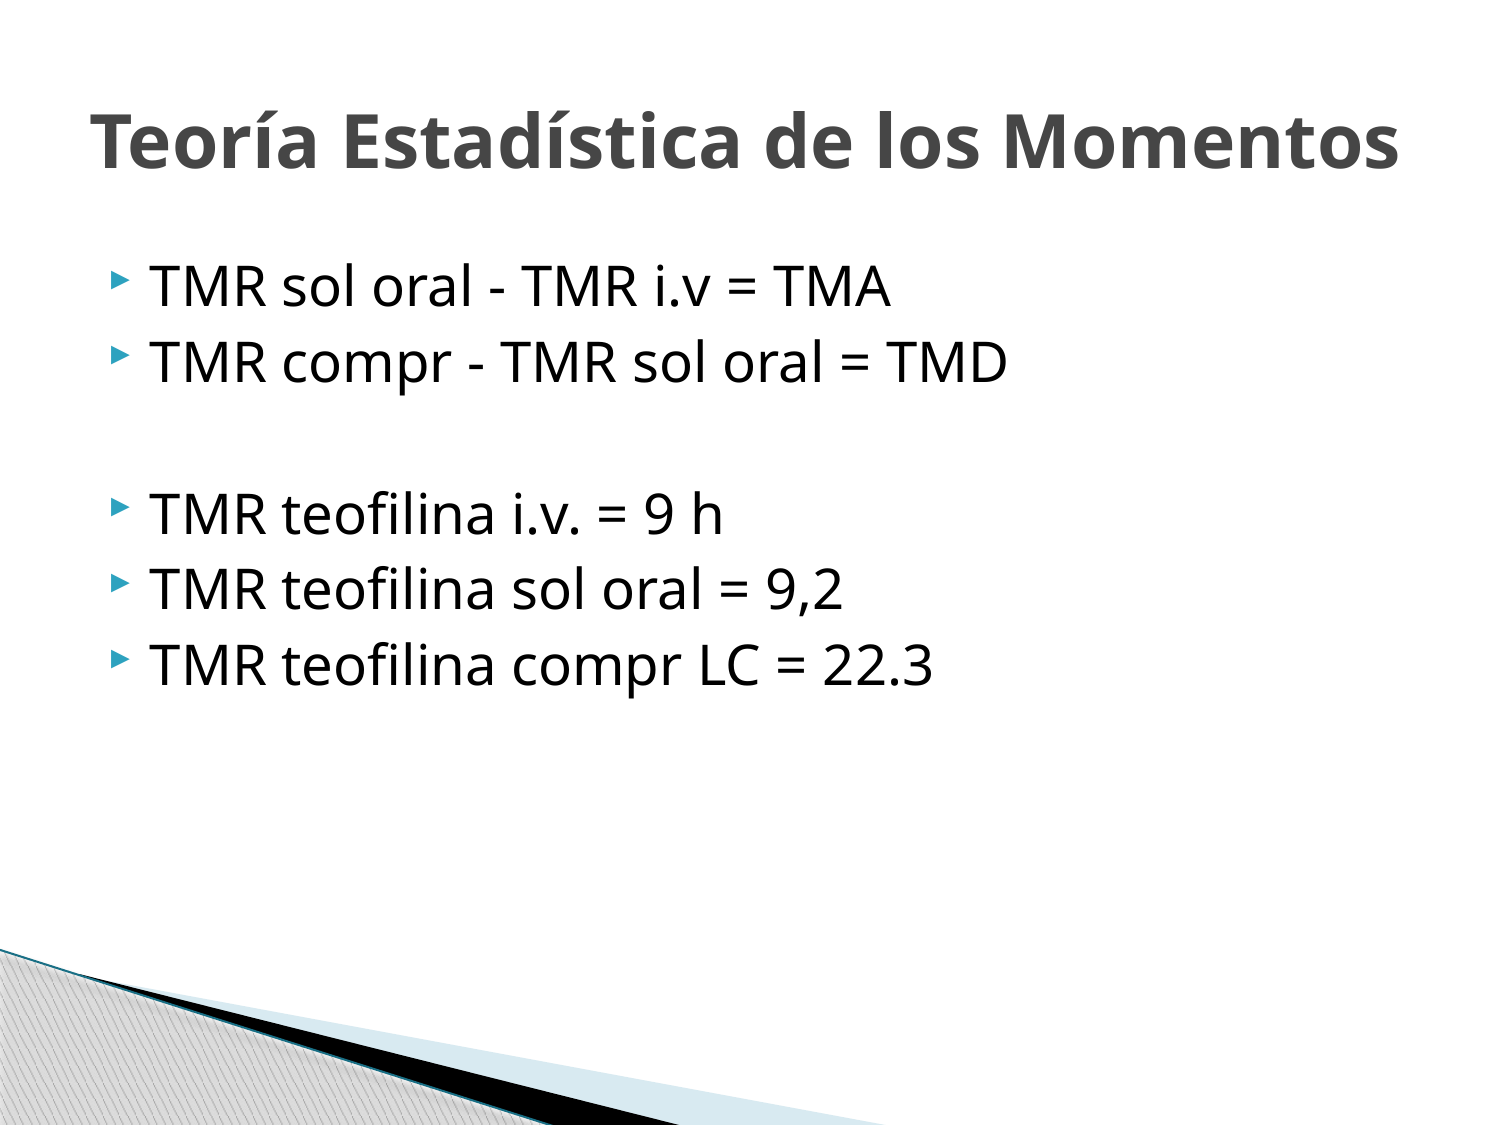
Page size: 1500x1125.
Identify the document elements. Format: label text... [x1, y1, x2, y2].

list TMR sol oral - TMR i.v = TMA TMR compr - TMR sol oral = TMD TMR teofilina i.v. = 9 h TMR teofilina sol oral = 9,2 TMR teofilina compr LC = 22.3 [74, 242, 1426, 986]
title Teoría Estadística de los Momentos [75, 45, 1425, 233]
